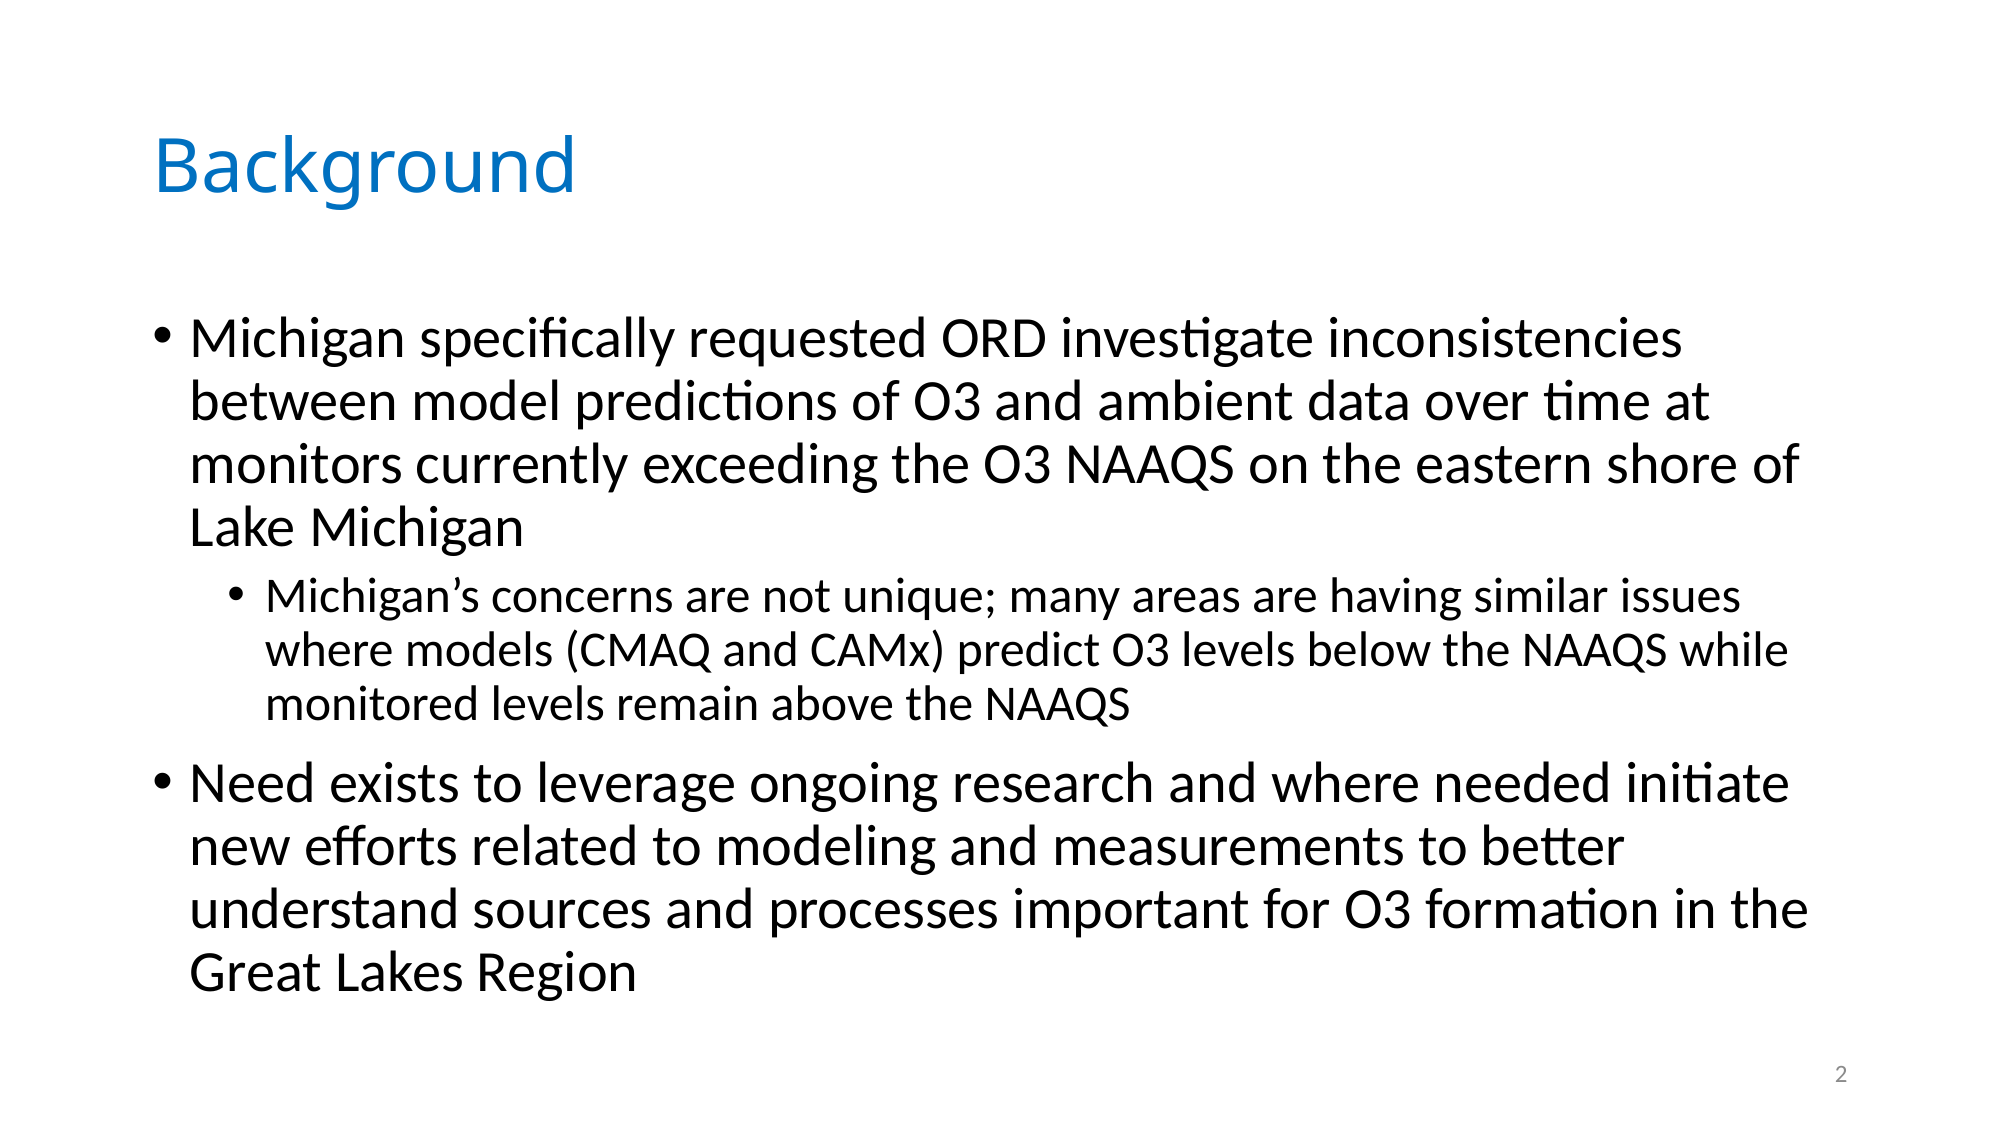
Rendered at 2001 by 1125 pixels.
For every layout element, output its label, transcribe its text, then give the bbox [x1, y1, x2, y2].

title Background [137, 59, 1863, 278]
list Michigan specifically requested ORD investigate inconsistencies between model predictions of O3 and ambient data over time at monitors currently exceeding the O3 NAAQS on the eastern shore of Lake Michigan Michigan’s concerns are not unique; many areas are having similar issues where models (CMAQ and CAMx) predict O3 levels below the NAAQS while monitored levels remain above the NAAQS Need exists to leverage ongoing research and where needed initiate new efforts related to modeling and measurements to better understand sources and processes important for O3 formation in the Great Lakes Region [137, 299, 1863, 1014]
slide_number 2 [1412, 1042, 1863, 1103]
